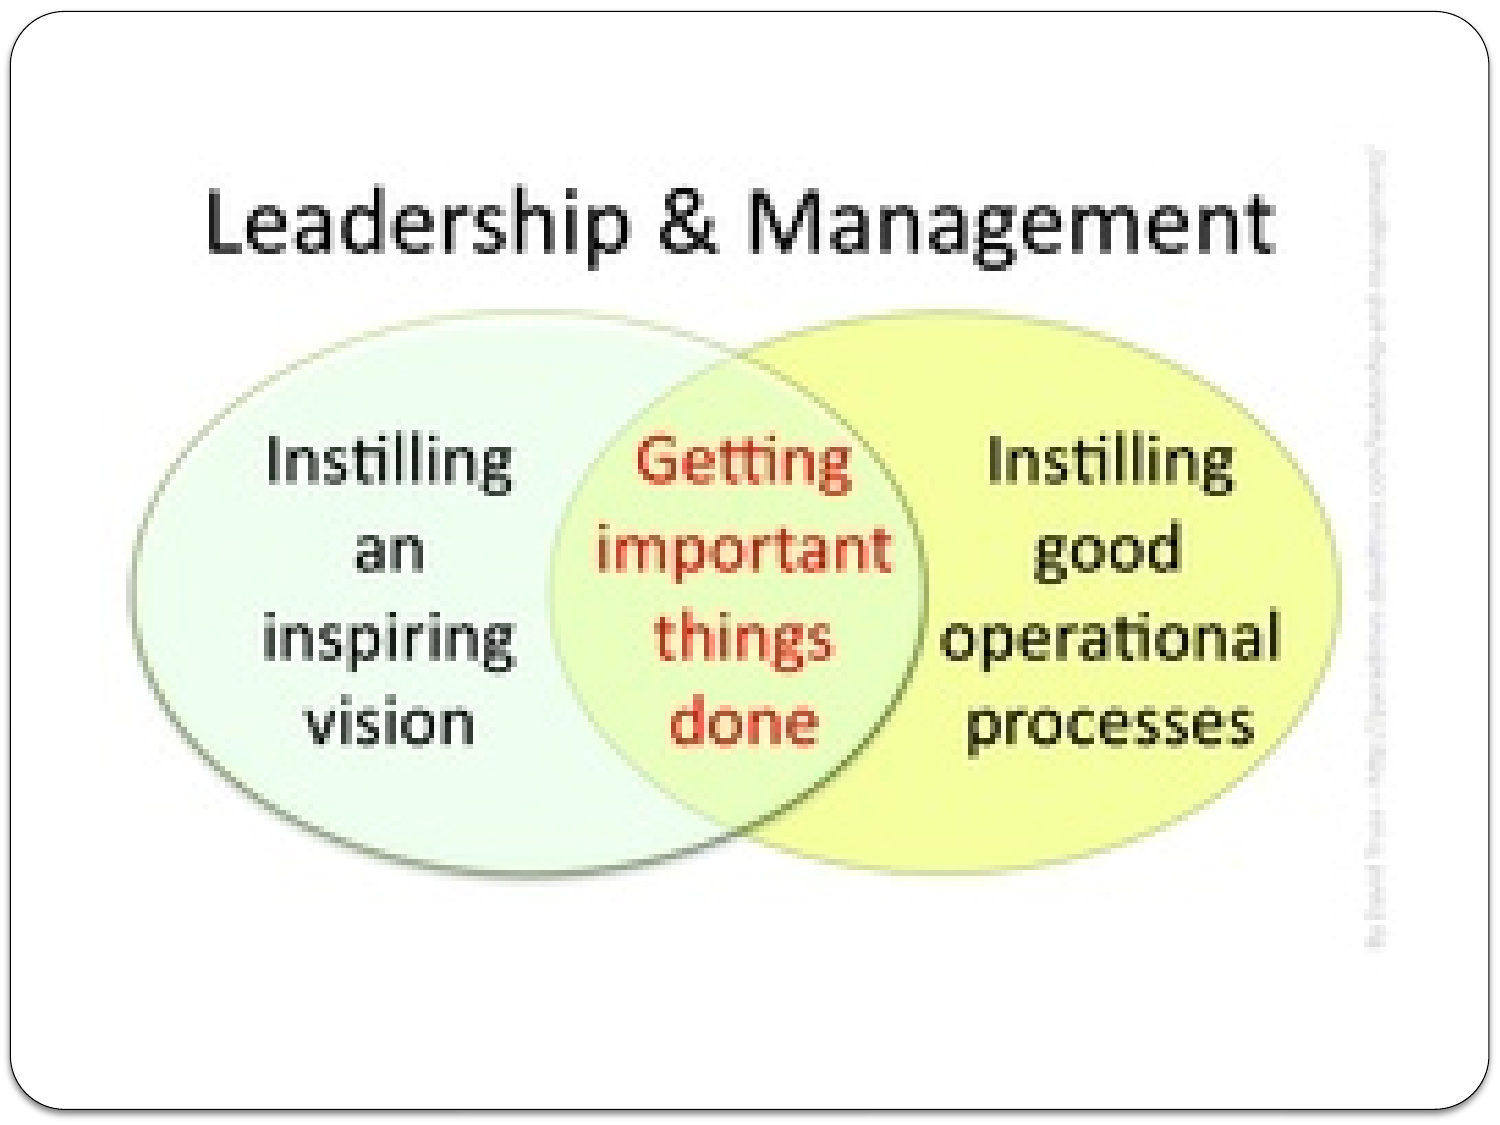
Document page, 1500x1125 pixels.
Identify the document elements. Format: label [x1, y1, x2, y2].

picture [99, 112, 1397, 976]
